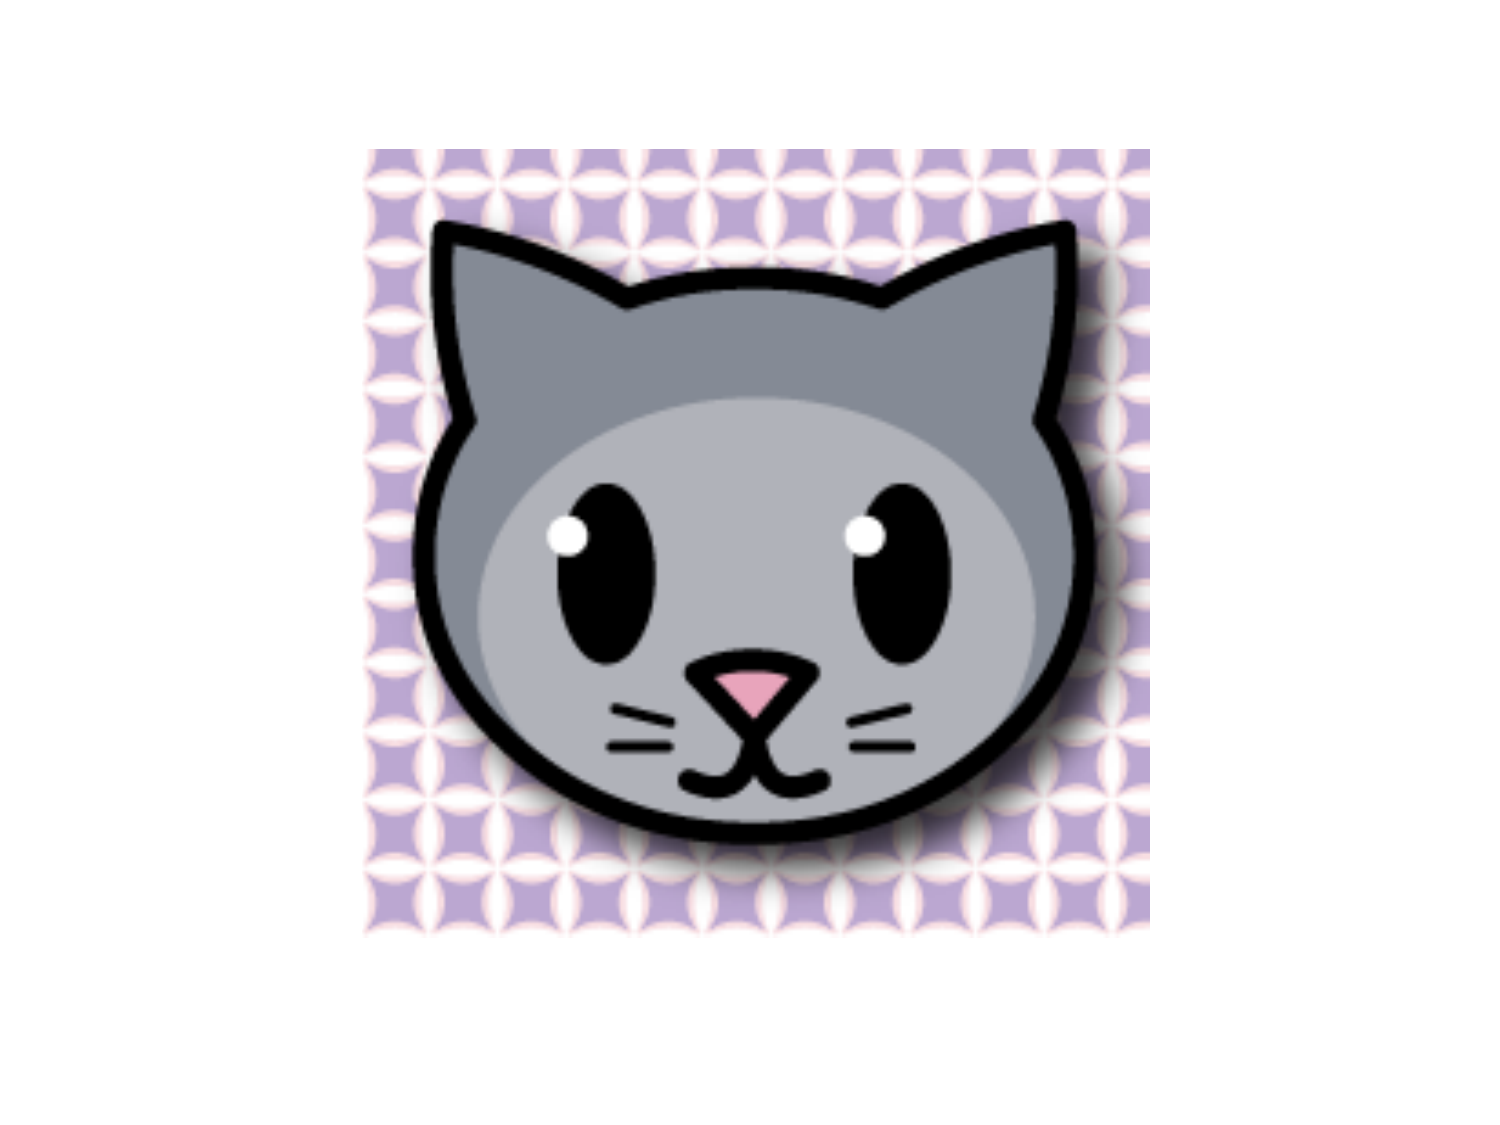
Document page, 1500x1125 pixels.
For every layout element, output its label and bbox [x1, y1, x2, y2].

list [362, 149, 1151, 938]
